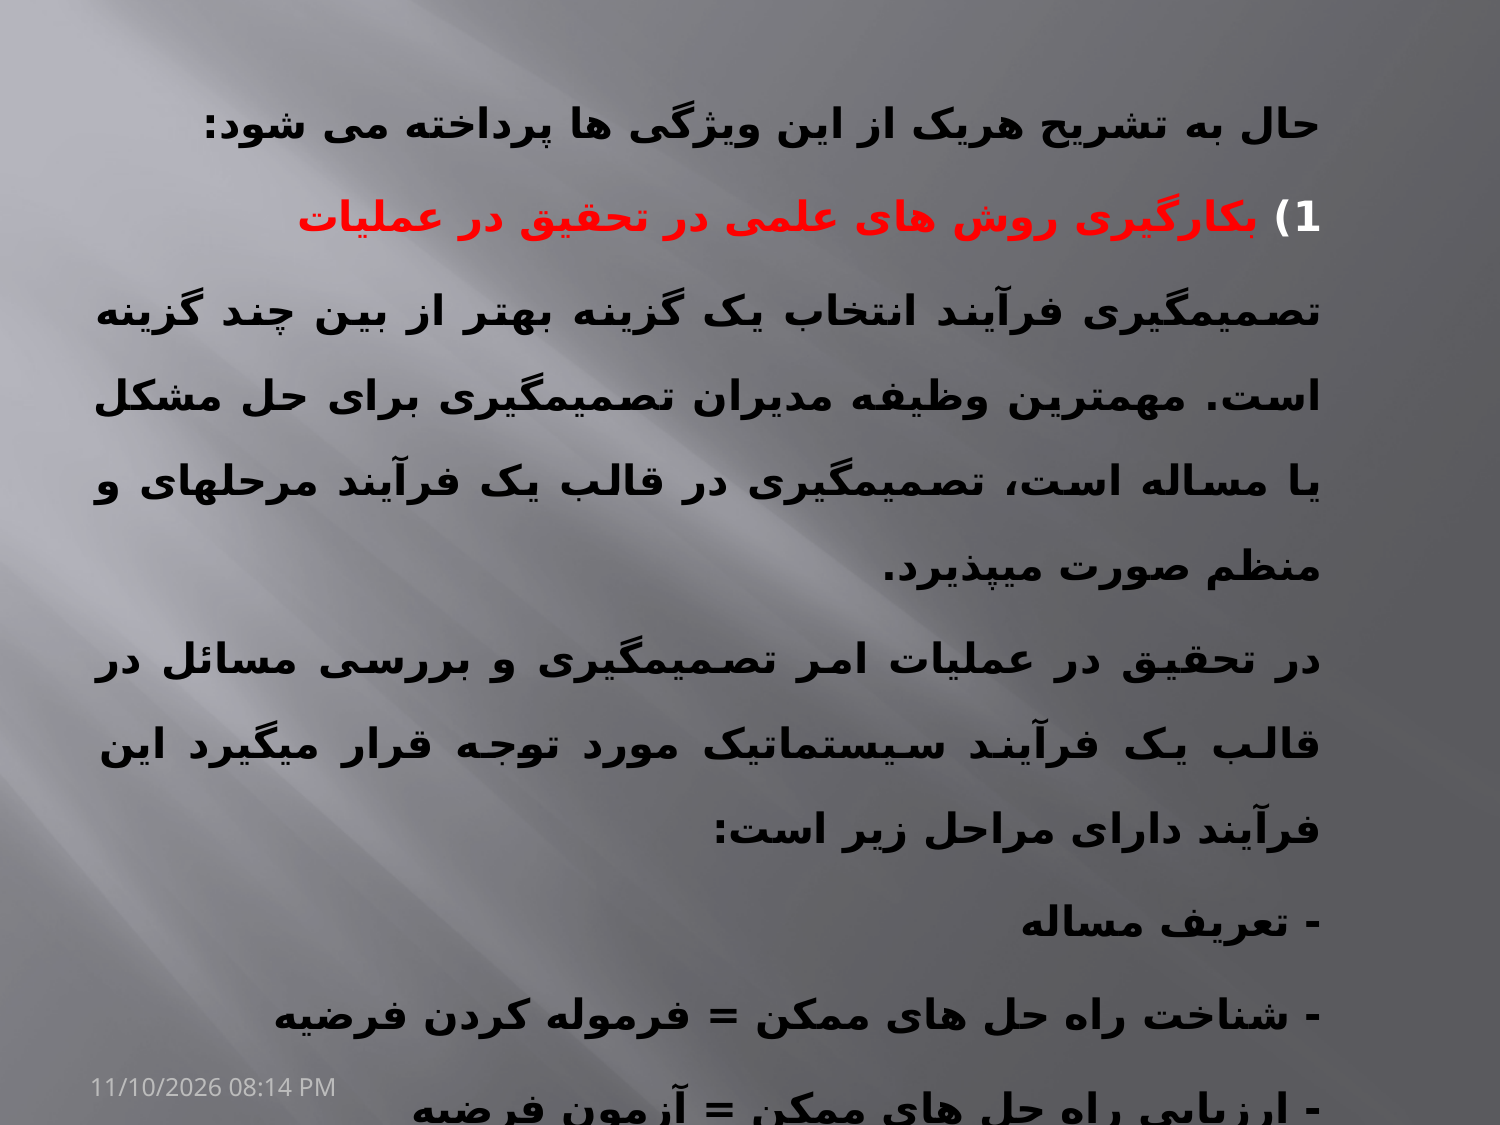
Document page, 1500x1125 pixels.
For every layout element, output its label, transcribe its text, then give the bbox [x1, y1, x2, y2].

list حال به تشریح هریک از این ویژگی ها پرداخته می شود: 1) بکارگیری روش های علمی در تحقیق در عملیات تصمیم­گیری فرآیند انتخاب یک گزینه بهتر از بین چند گزینه است. مهمترین وظیفه مدیران تصمیم­گیری برای حل مشکل یا مساله است، تصمیم­گیری در قالب یک فرآیند مرحله­ای و منظم صورت می­پذیرد. در تحقیق در عملیات امر تصمیم­گیری و بررسی مسائل در قالب یک فرآیند سیستماتیک مورد توجه قرار می­گیرد این فرآیند دارای مراحل زیر است: - تعریف مساله - شناخت راه حل های ممکن = فرموله کردن فرضیه - ارزیابی راه حل های ممکن = آزمون فرضیه - انتخاب یک راه حل = کسب نتایج [76, 54, 1427, 1059]
slide_number 20/مارس/1 [75, 1052, 425, 1113]
